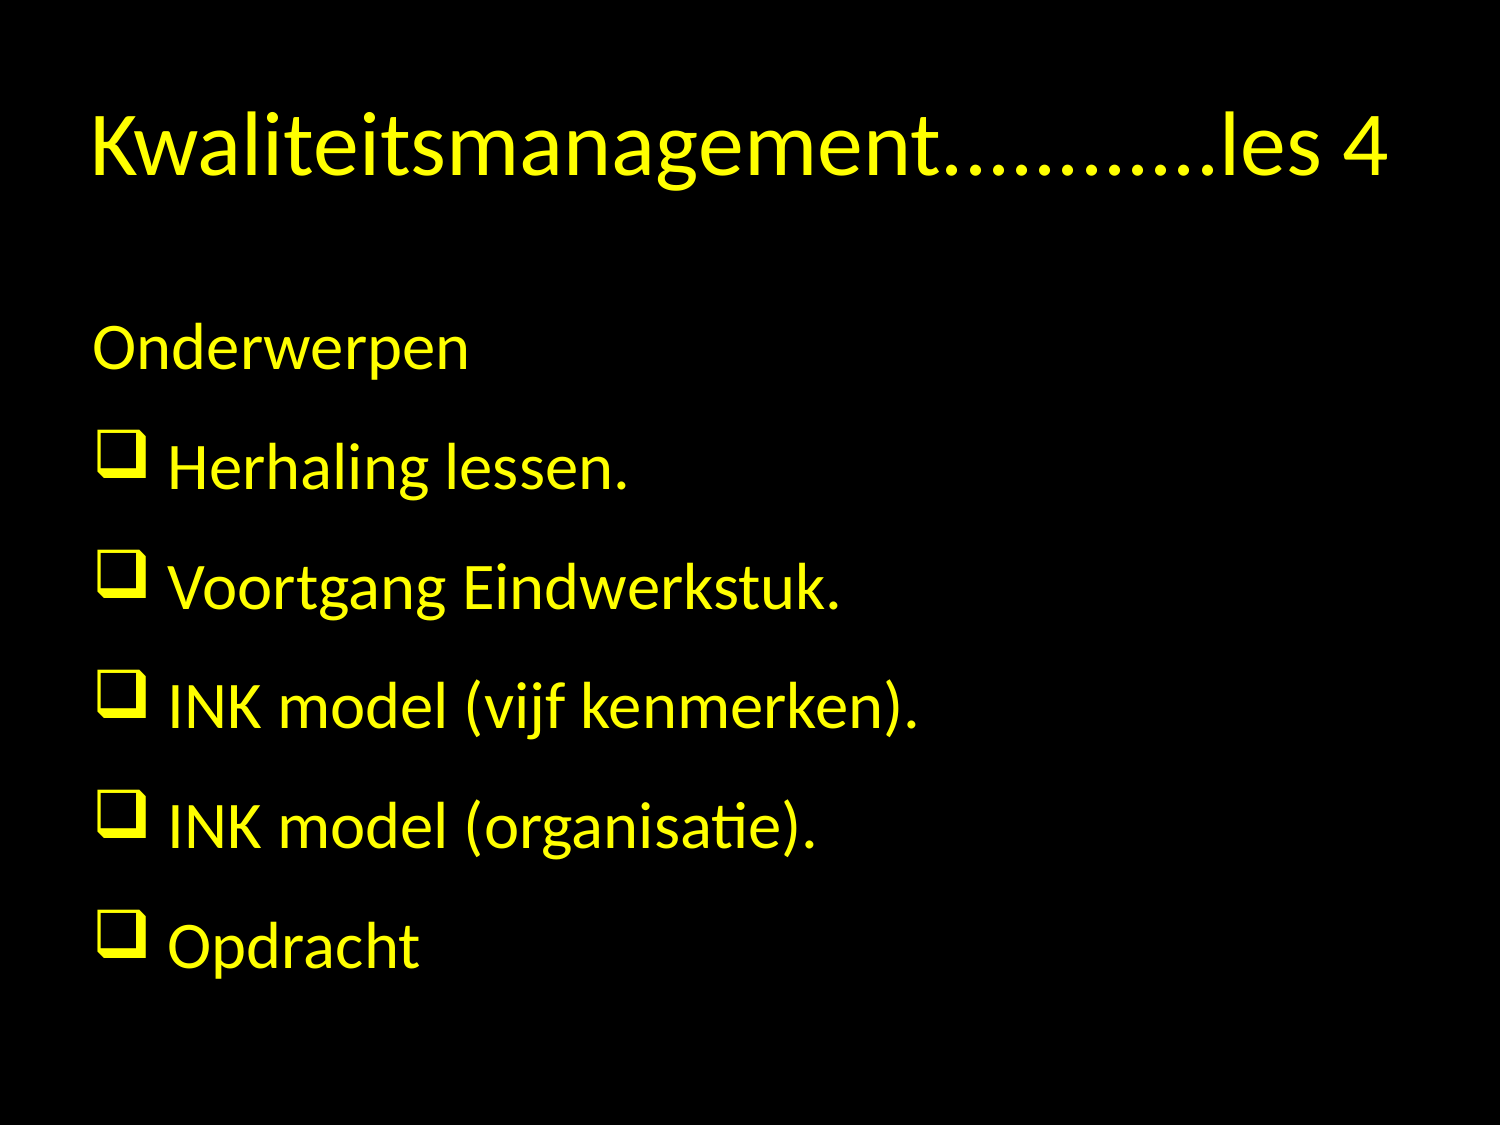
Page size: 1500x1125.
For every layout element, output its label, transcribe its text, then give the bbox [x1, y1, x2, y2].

text_box Onderwerpen Herhaling lessen. Voortgang Eindwerkstuk. INK model (vijf kenmerken). INK model (organisatie). Opdracht [78, 255, 936, 990]
title Kwaliteitsmanagement............les 4 [75, 45, 1425, 233]
